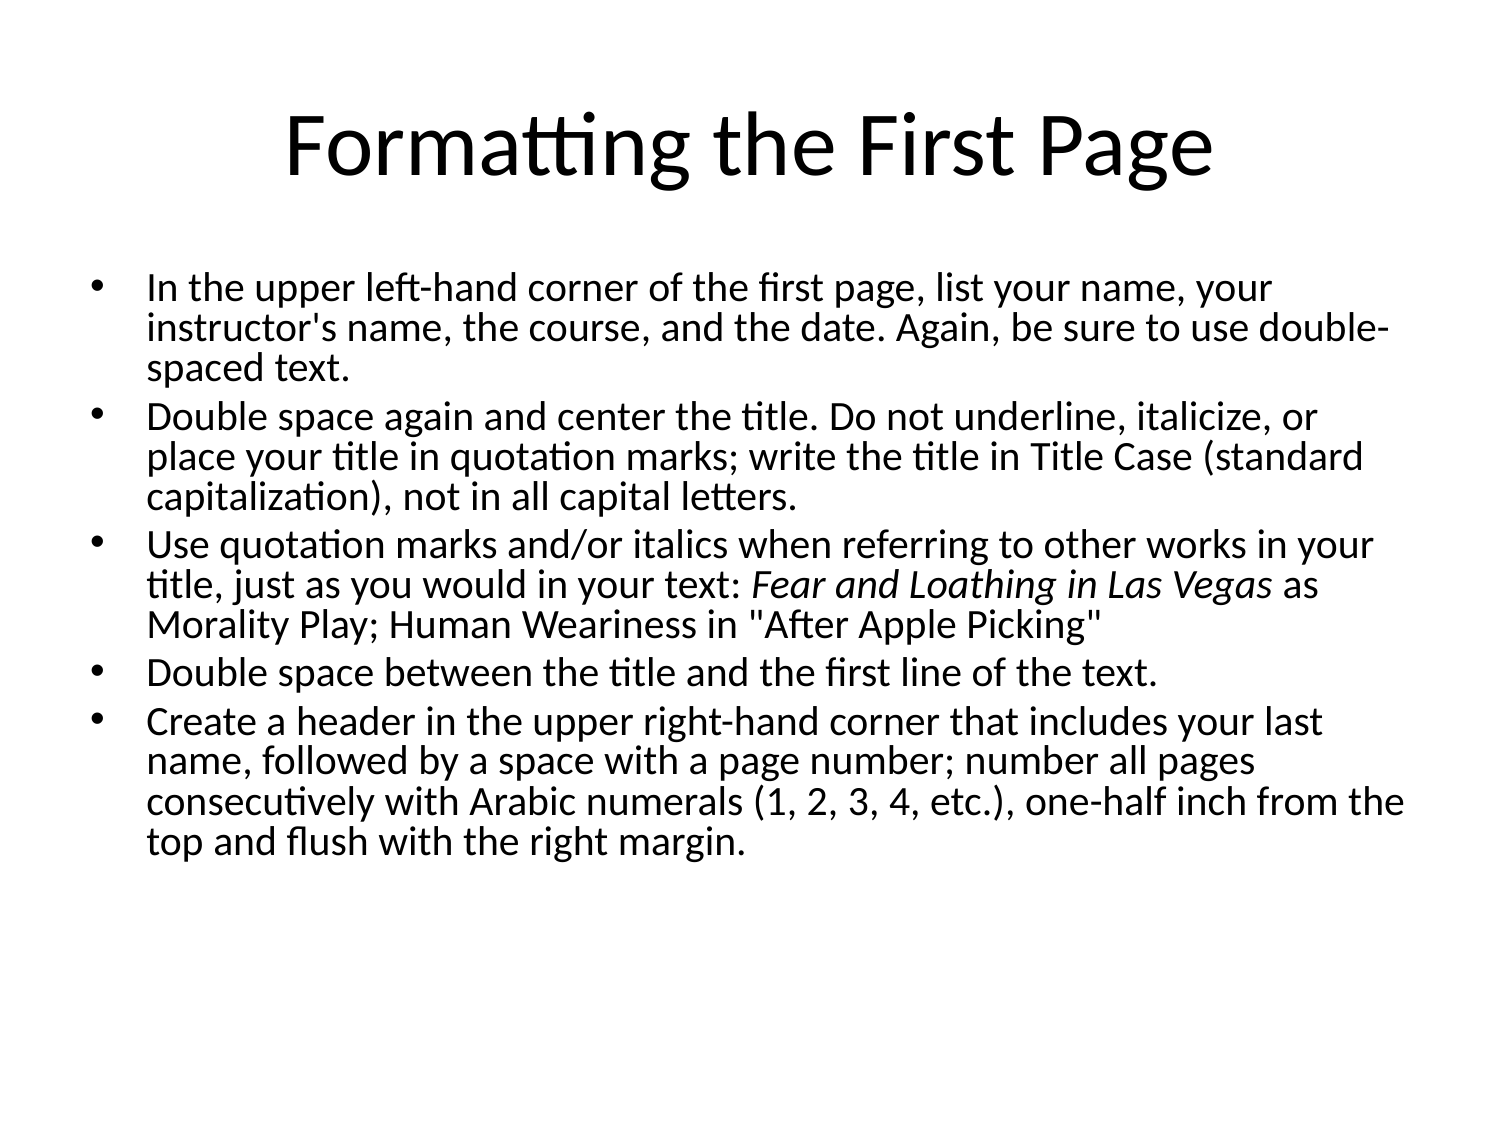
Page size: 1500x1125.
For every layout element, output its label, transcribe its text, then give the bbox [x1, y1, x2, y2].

title Formatting the First Page [75, 45, 1425, 233]
list In the upper left-hand corner of the first page, list your name, your instructor's name, the course, and the date. Again, be sure to use double-spaced text. Double space again and center the title. Do not underline, italicize, or place your title in quotation marks; write the title in Title Case (standard capitalization), not in all capital letters. Use quotation marks and/or italics when referring to other works in your title, just as you would in your text: Fear and Loathing in Las Vegas as Morality Play; Human Weariness in "After Apple Picking" Double space between the title and the first line of the text. Create a header in the upper right-hand corner that includes your last name, followed by a space with a page number; number all pages consecutively with Arabic numerals (1, 2, 3, 4, etc.), one-half inch from the top and flush with the right margin. [75, 262, 1425, 1005]
